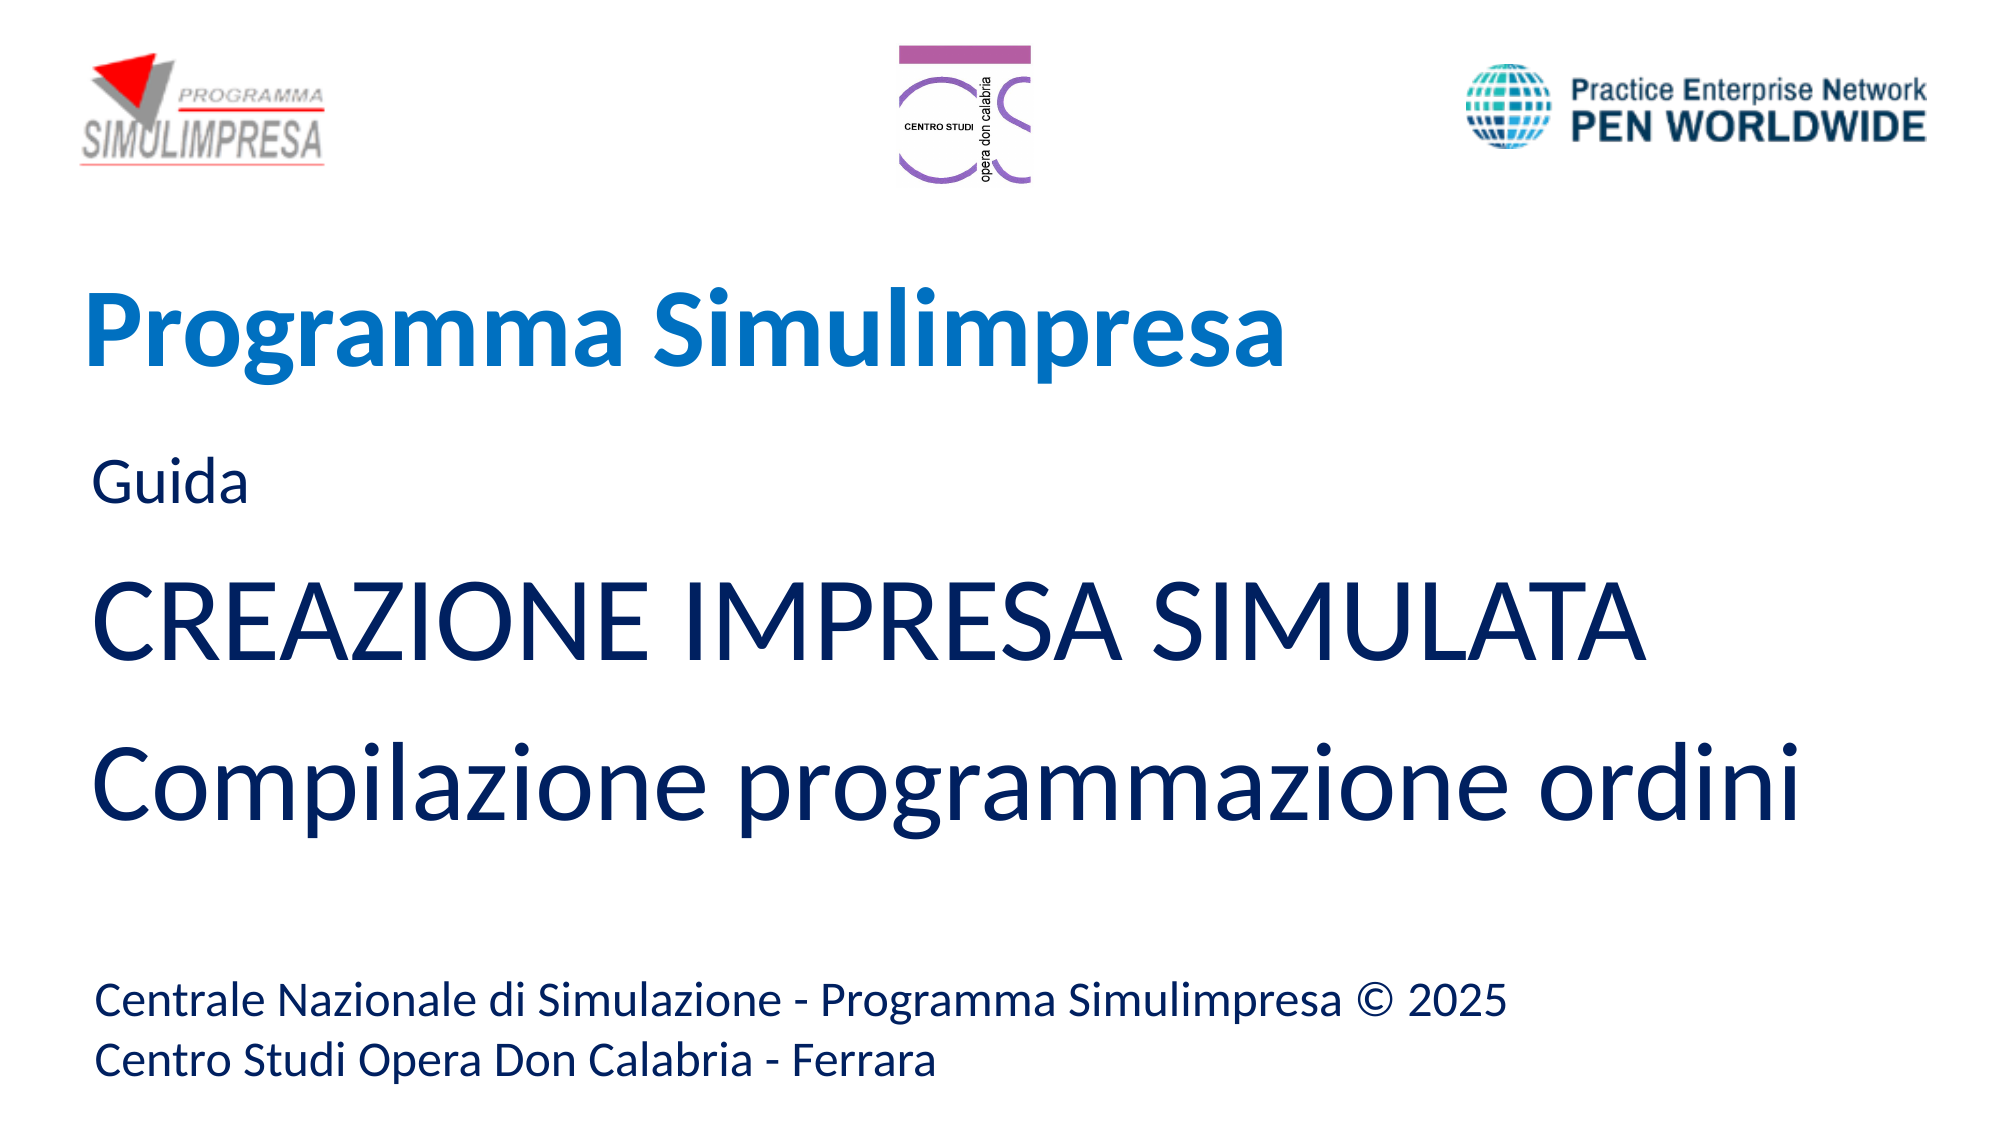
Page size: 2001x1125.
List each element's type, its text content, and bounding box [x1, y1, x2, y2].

subtitle Guida CREAZIONE IMPRESA SIMULATA Compilazione programmazione ordini [76, 438, 1864, 852]
title Programma Simulimpresa [68, 191, 1856, 398]
text_box Centrale Nazionale di Simulazione - Programma Simulimpresa © 2025 Centro Studi Opera Don Calabria - Ferrara [92, 965, 1926, 1087]
picture [76, 50, 336, 168]
picture [1466, 64, 1927, 149]
picture [896, 42, 1034, 188]
